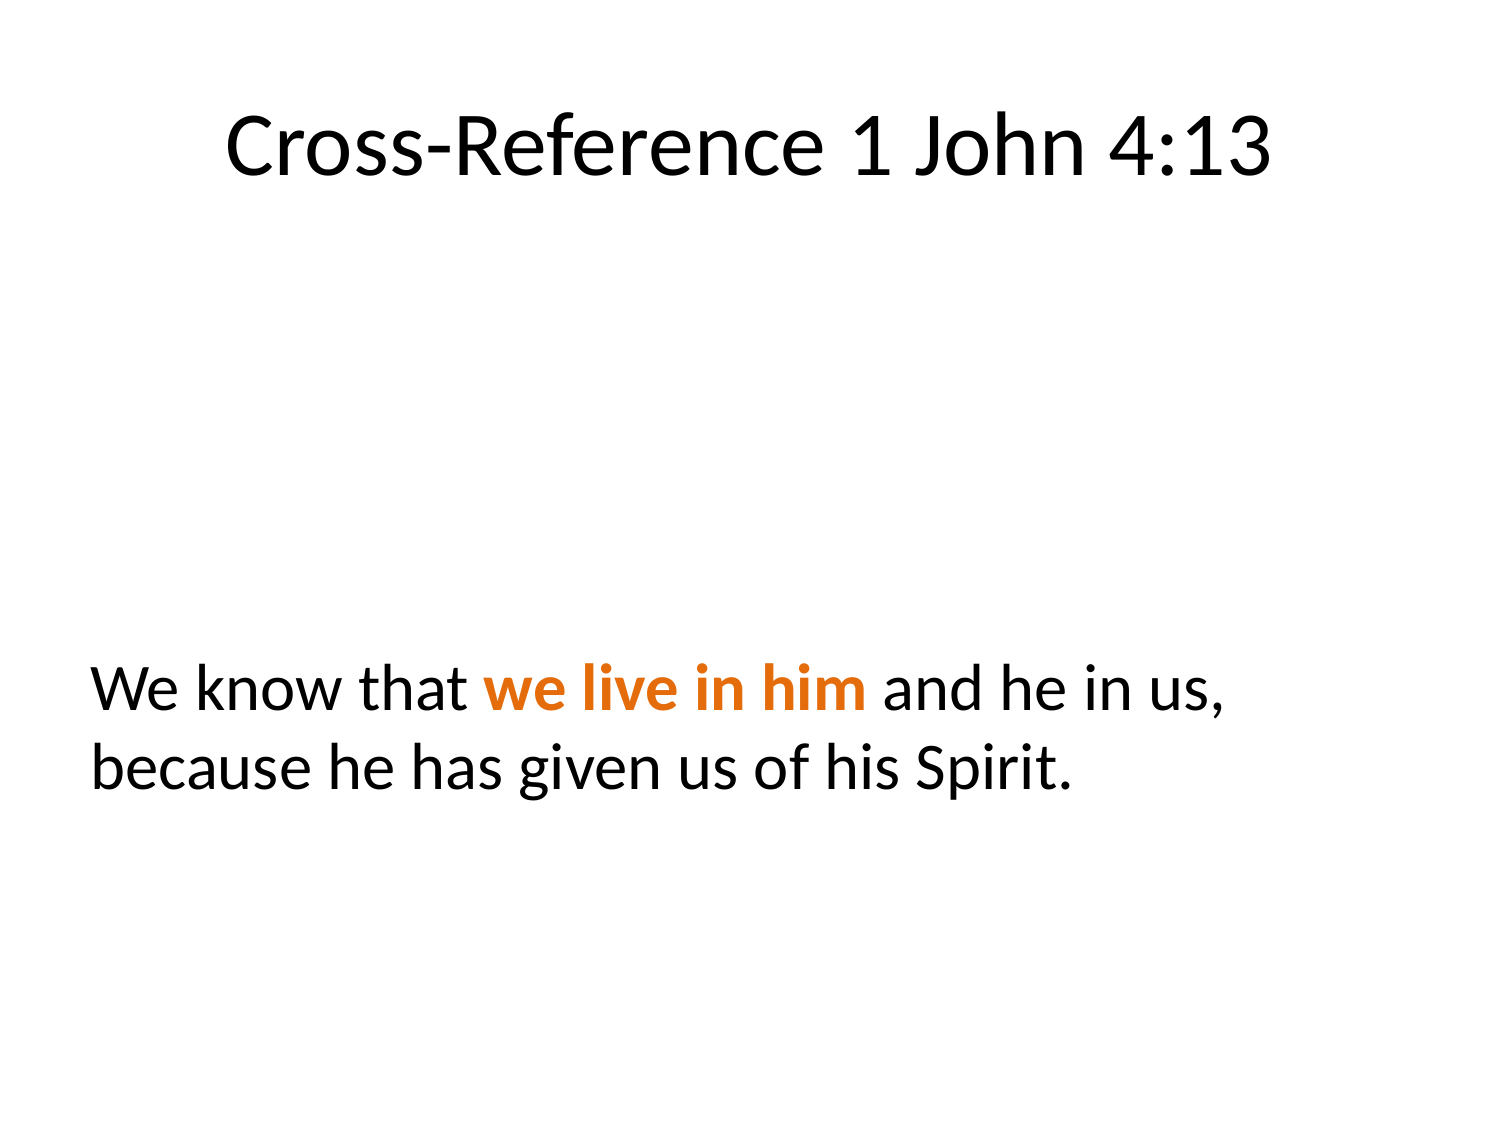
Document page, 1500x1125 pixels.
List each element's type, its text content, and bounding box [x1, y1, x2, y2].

title Cross-Reference 1 John 4:13 [75, 45, 1425, 233]
list We know that we live in him and he in us, because he has given us of his Spirit. [75, 262, 1425, 1005]
